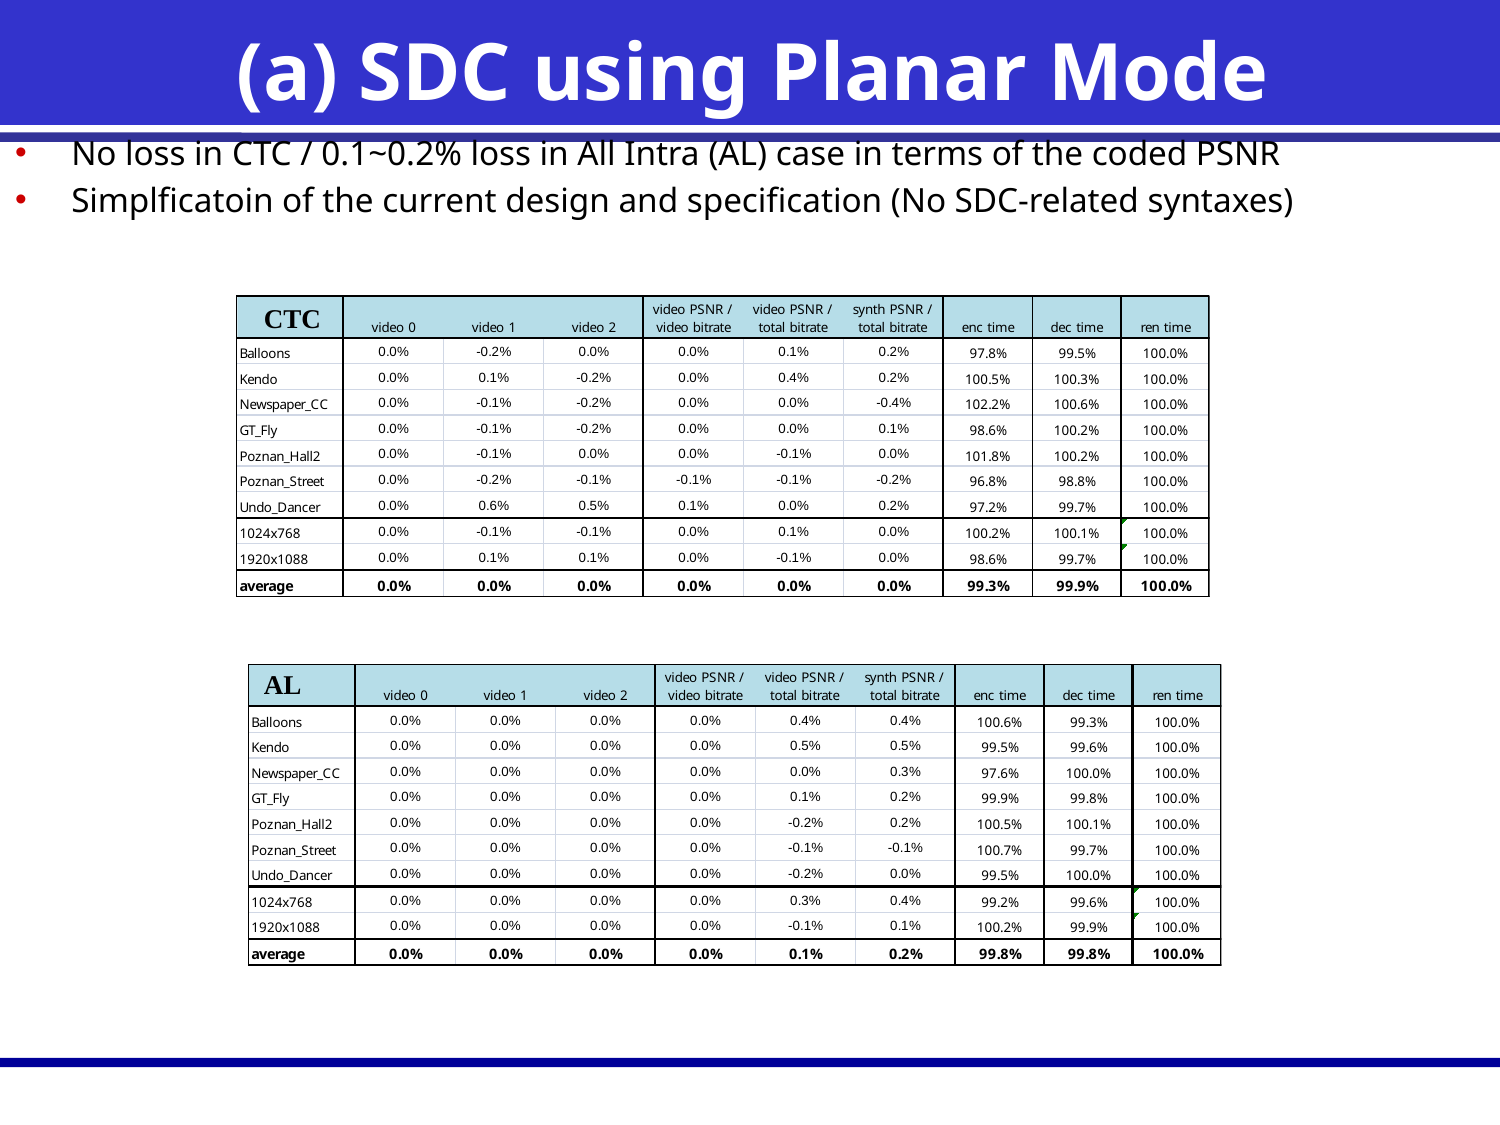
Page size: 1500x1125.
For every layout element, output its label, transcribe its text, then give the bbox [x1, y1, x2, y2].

picture [247, 663, 1223, 967]
list No loss in CTC / 0.1~0.2% loss in All Intra (AL) case in terms of the coded PSNR Simplficatoin of the current design and specification (No SDC-related syntaxes) [0, 125, 1500, 1038]
picture [235, 295, 1211, 599]
title (a) SDC using Planar Mode [46, 12, 1460, 125]
